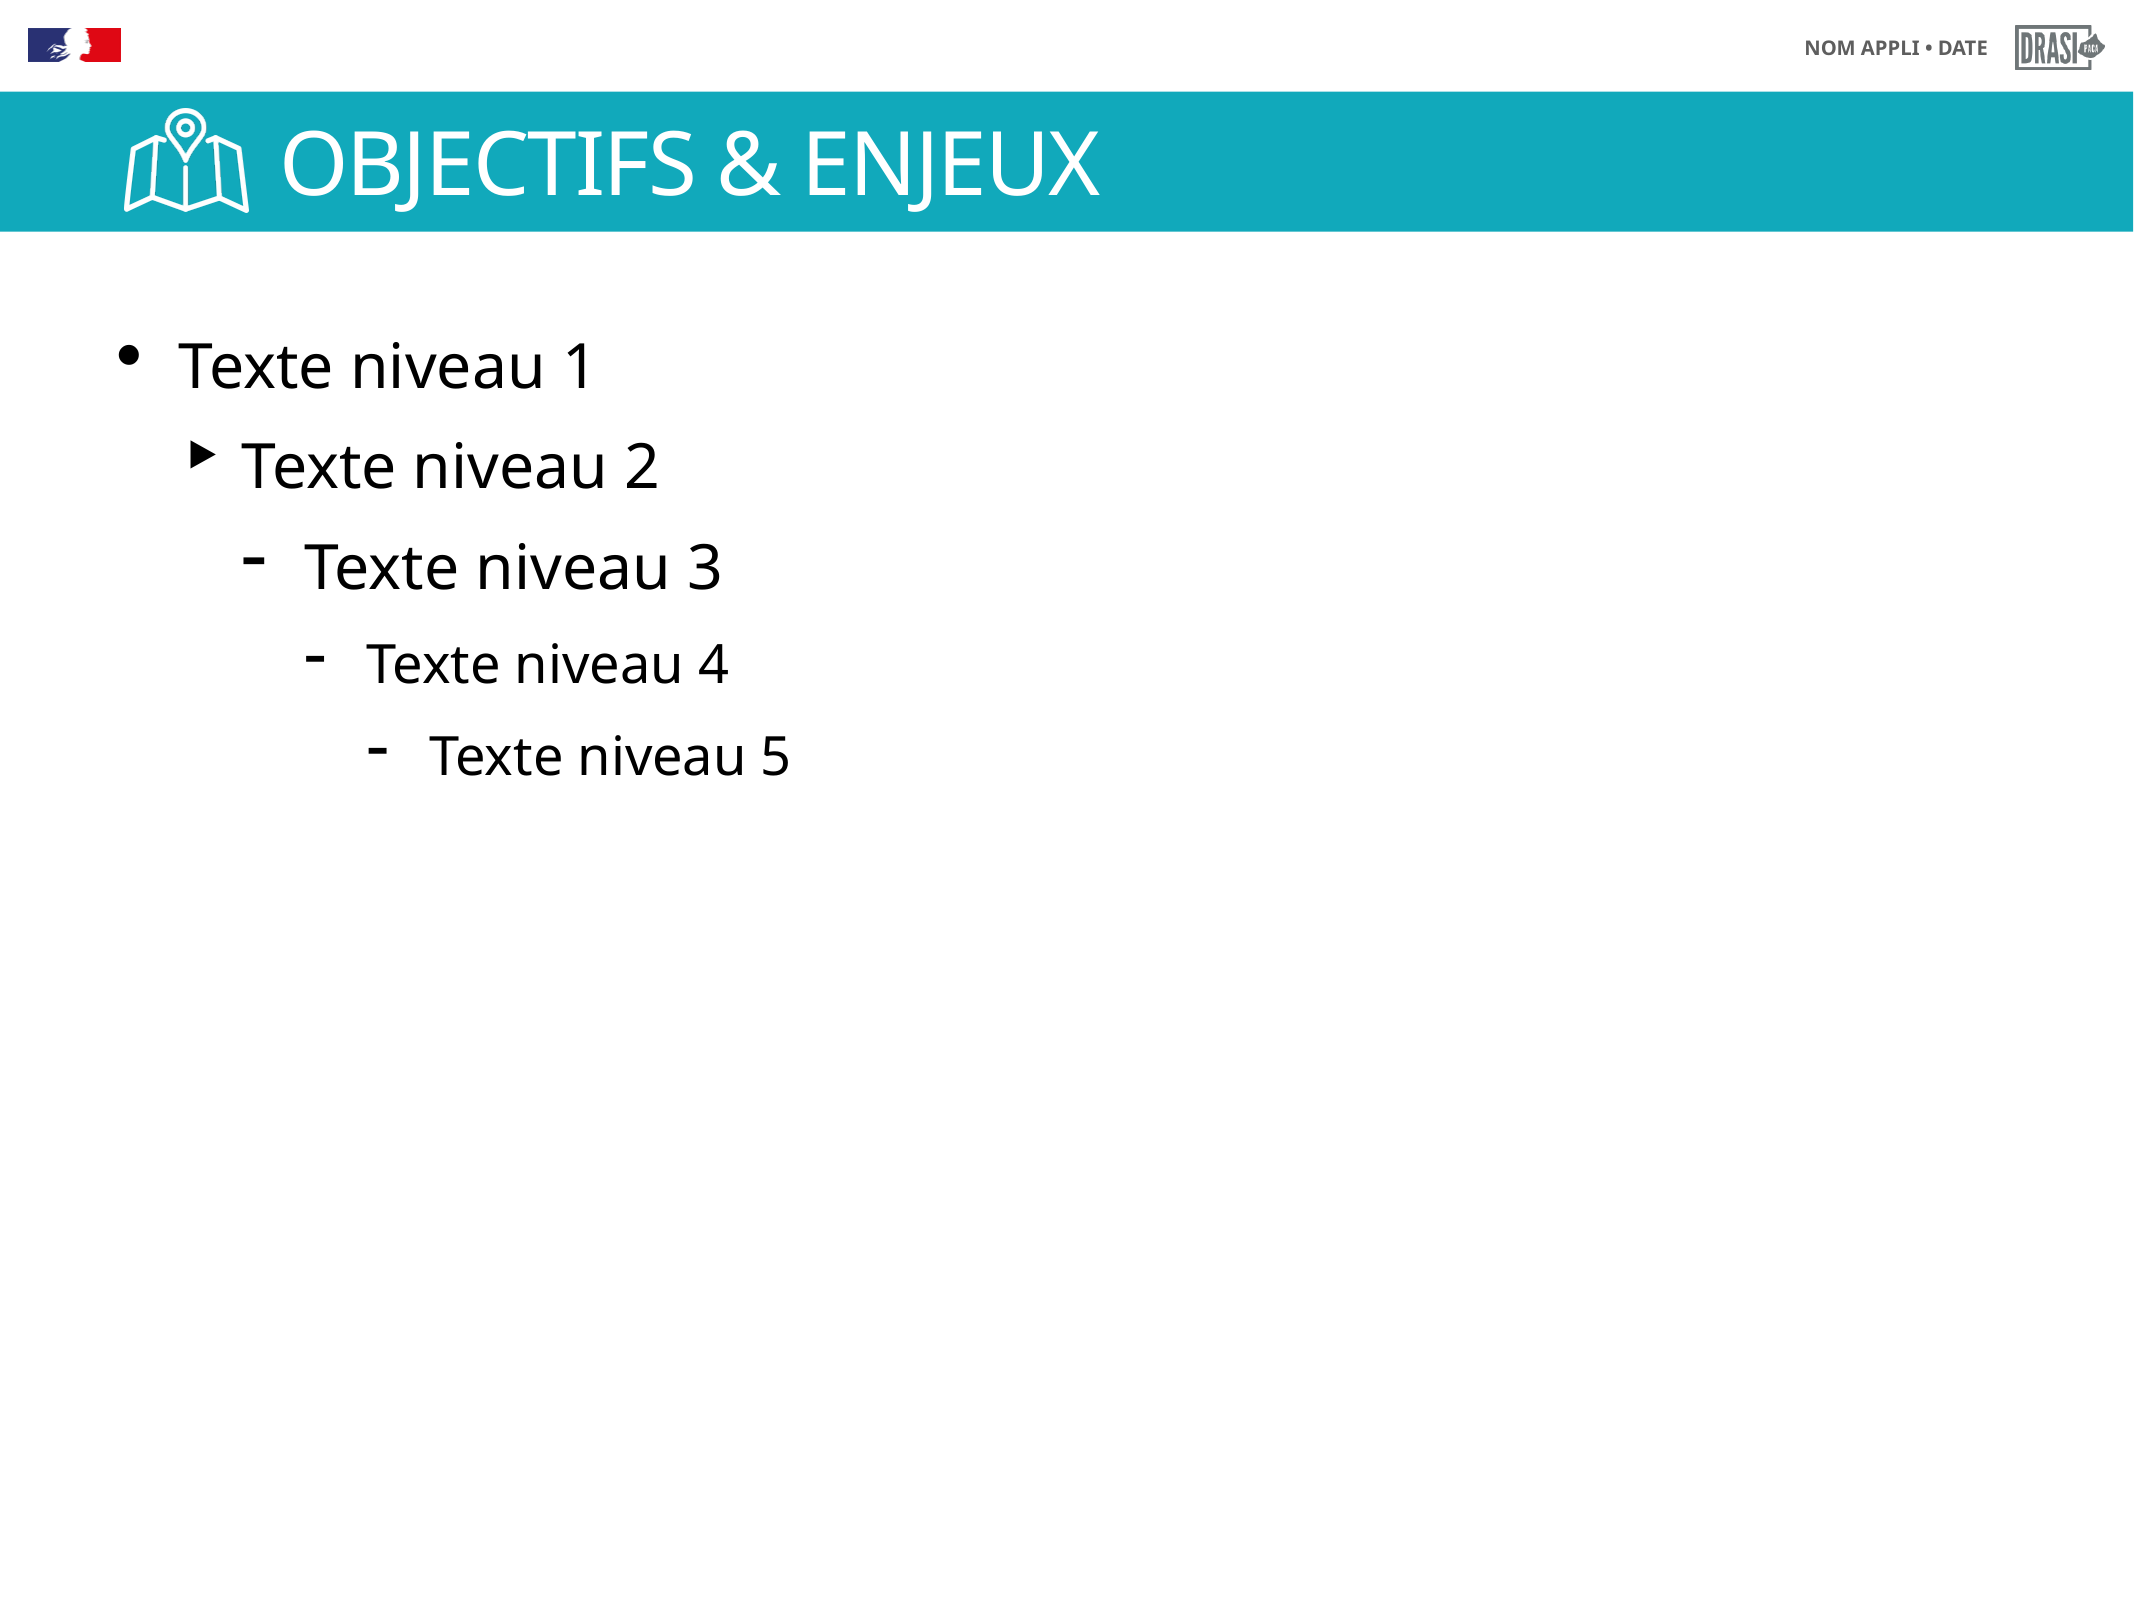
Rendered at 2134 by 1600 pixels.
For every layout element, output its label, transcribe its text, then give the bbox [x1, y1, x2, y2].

text_box OBJECTIFS & ENJEUX [270, 99, 1928, 240]
picture [28, 28, 121, 62]
picture [2015, 25, 2107, 70]
picture [124, 108, 249, 213]
list Texte niveau 1 Texte niveau 2 Texte niveau 3 Texte niveau 4 Texte niveau 5 [107, 325, 2107, 1598]
